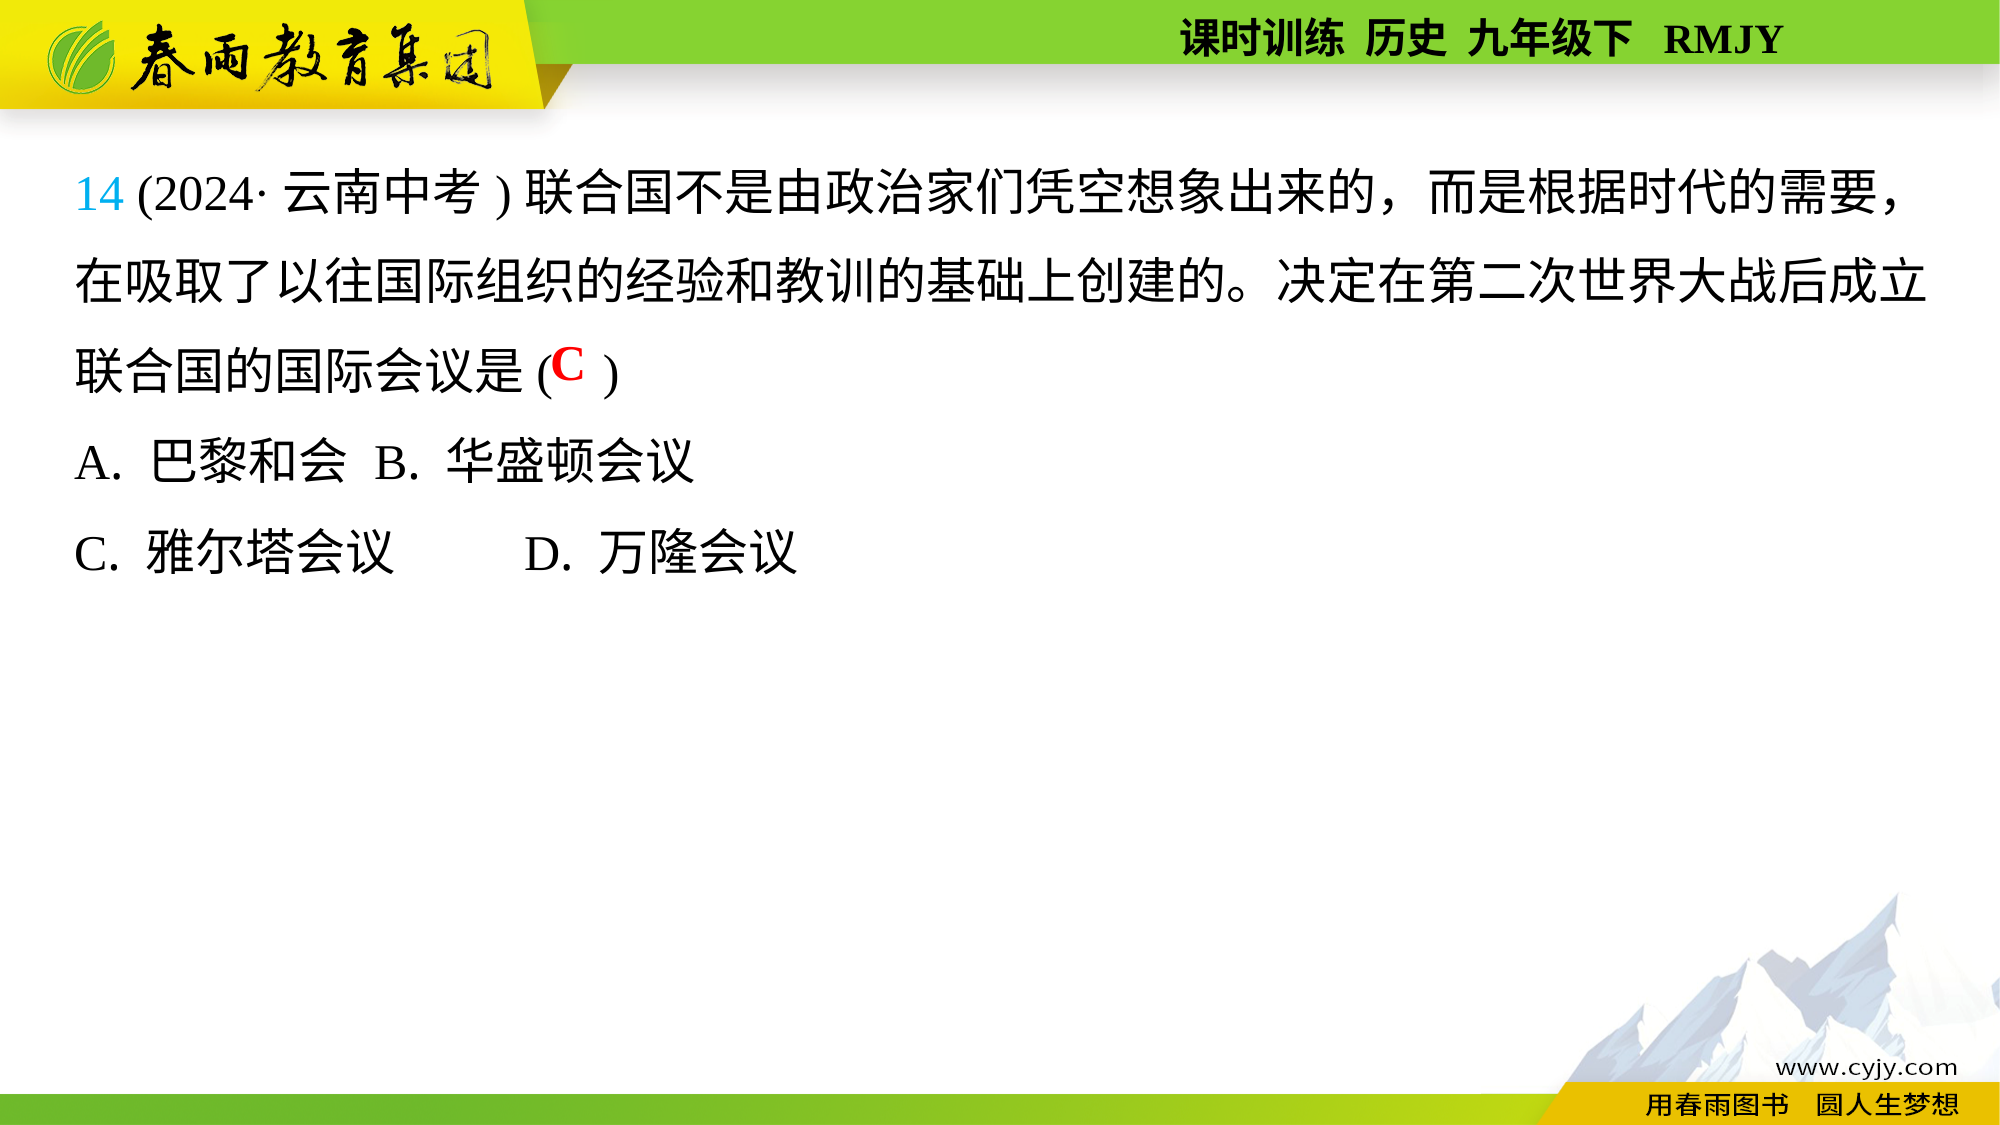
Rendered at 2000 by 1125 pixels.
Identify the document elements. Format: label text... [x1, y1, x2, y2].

list 14 (2024·云南中考)联合国不是由政治家们凭空想象出来的，而是根据时代的需要，在吸取了以往国际组织的经验和教训的基础上创建的。决定在第二次世界大战后成立联合国的国际会议是( ) A. 巴黎和会 B. 华盛顿会议 C. 雅尔塔会议 D. 万隆会议 [59, 122, 1944, 592]
picture [0, 0, 2000, 1125]
text_box C [535, 323, 602, 399]
